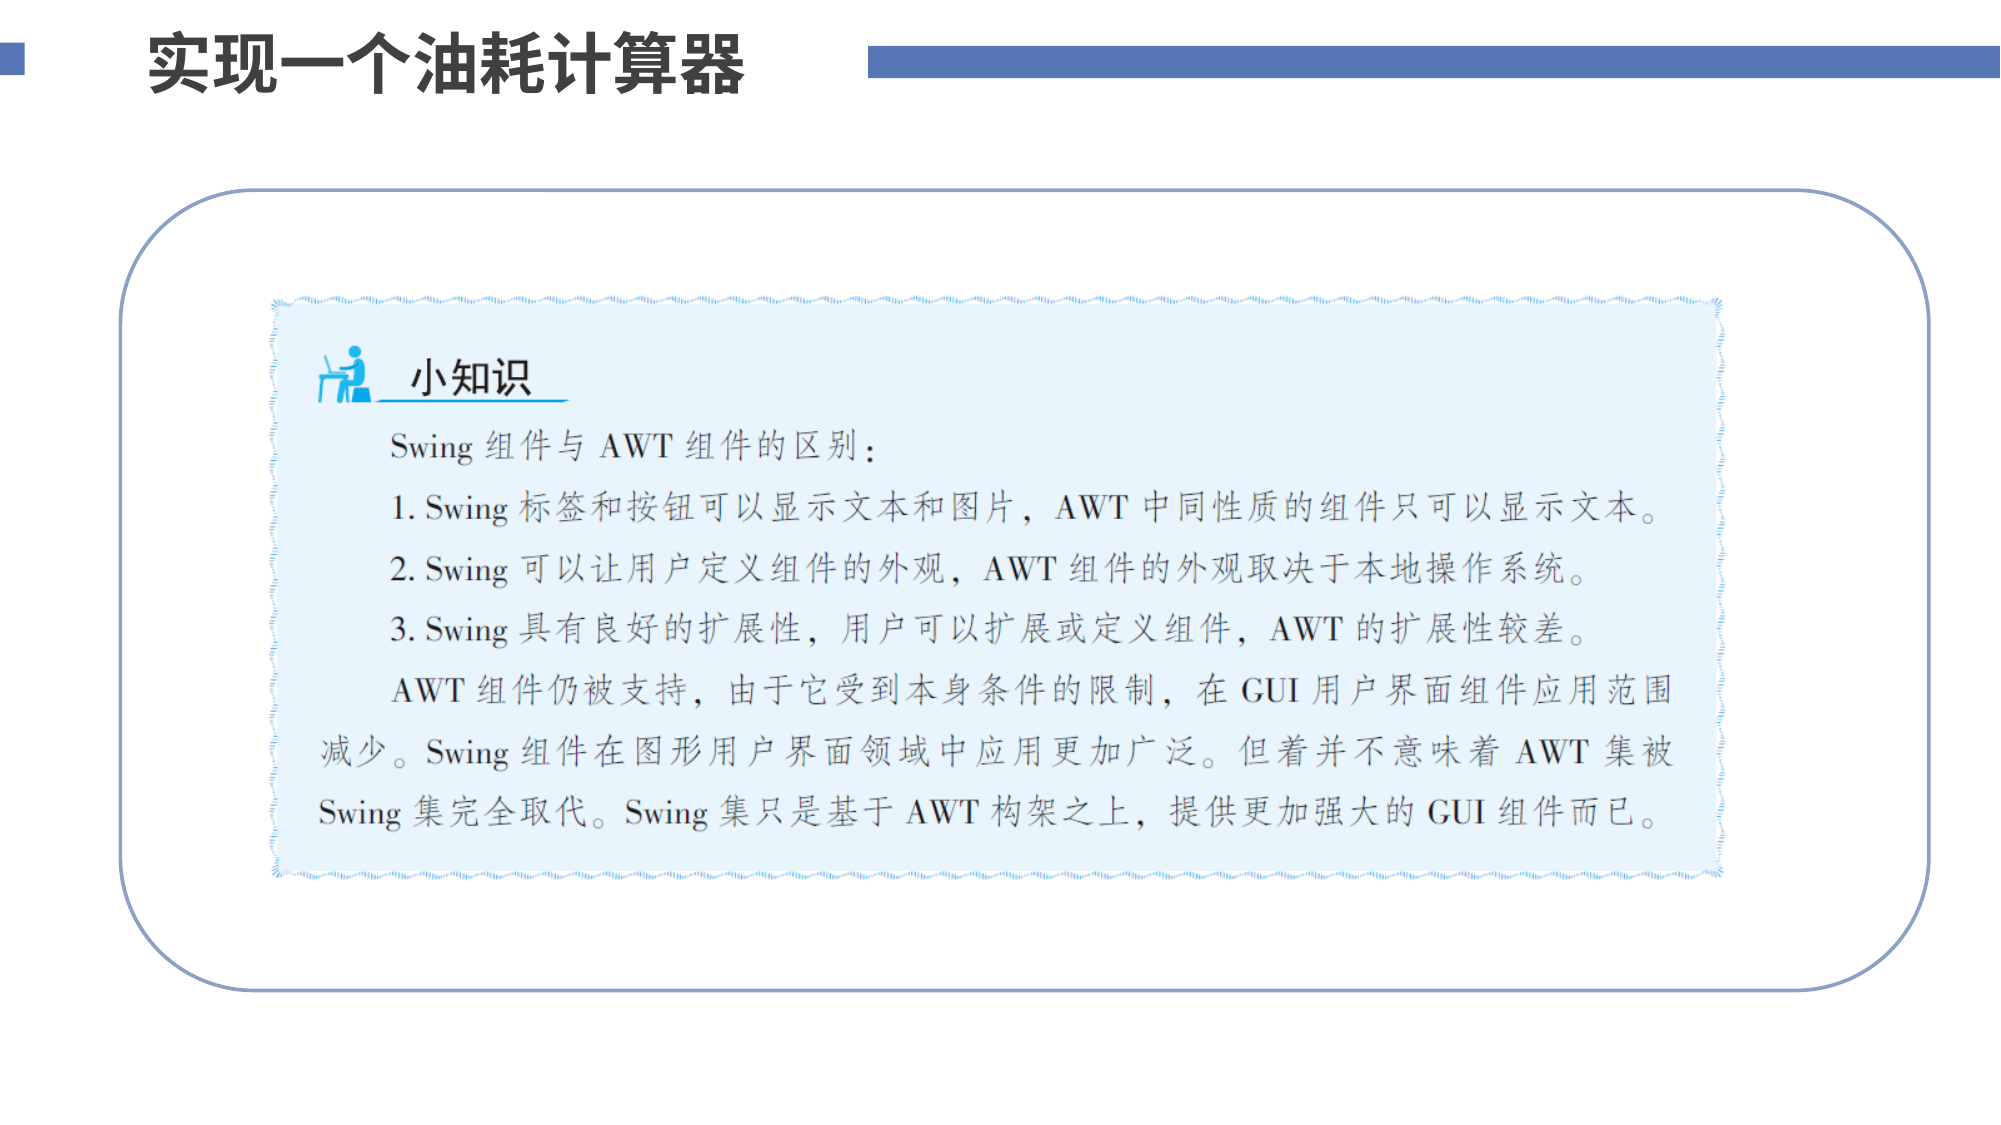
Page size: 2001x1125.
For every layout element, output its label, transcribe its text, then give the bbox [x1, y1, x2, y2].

picture [261, 282, 1739, 890]
text_box [867, 45, 2000, 79]
text_box 实现一个油耗计算器 [145, 21, 747, 102]
text_box [119, 189, 1930, 992]
text_box [0, 41, 26, 76]
